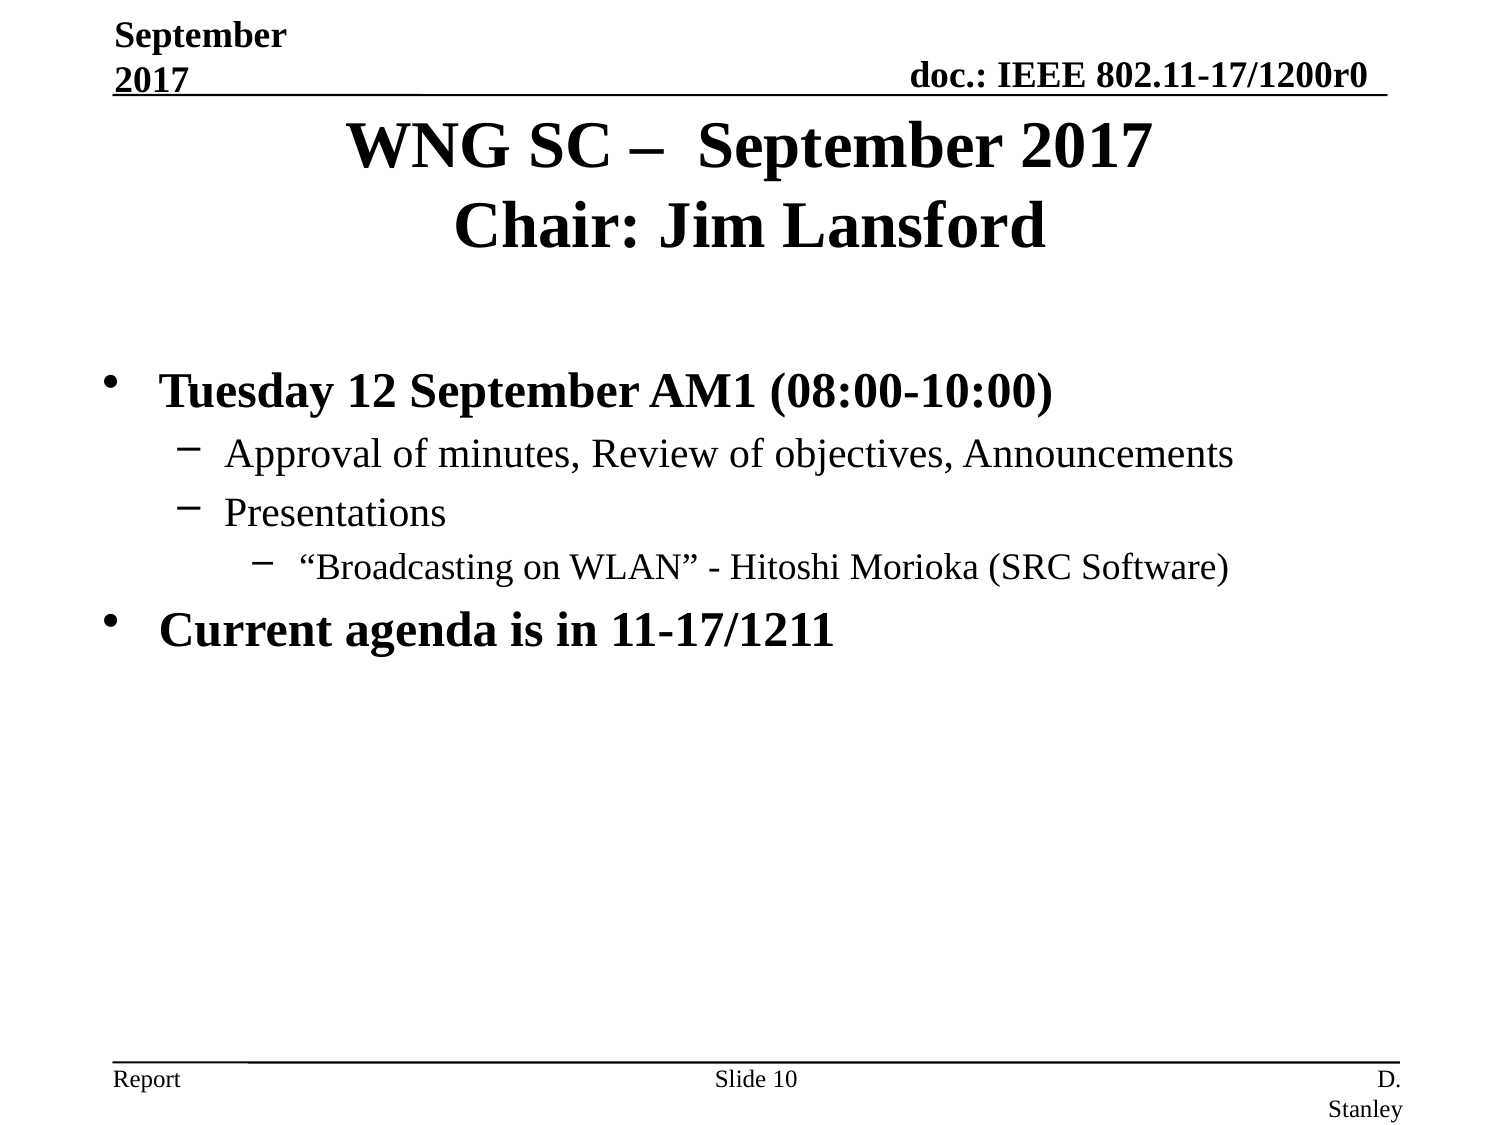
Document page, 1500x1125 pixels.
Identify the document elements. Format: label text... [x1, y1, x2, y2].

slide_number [114, 54, 309, 100]
slide_number Slide 10 [712, 1062, 800, 1093]
footer D. Stanley, HP Enterprise [1325, 1062, 1402, 1093]
text_box Tuesday 12 September AM1 (08:00-10:00) Approval of minutes, Review of objectives, Announcements Presentations “Broadcasting on WLAN” - Hitoshi Morioka (SRC Software) Current agenda is in 11-17/1211 [87, 350, 1450, 785]
title WNG SC – September 2017 Chair: Jim Lansford [112, 125, 1388, 238]
